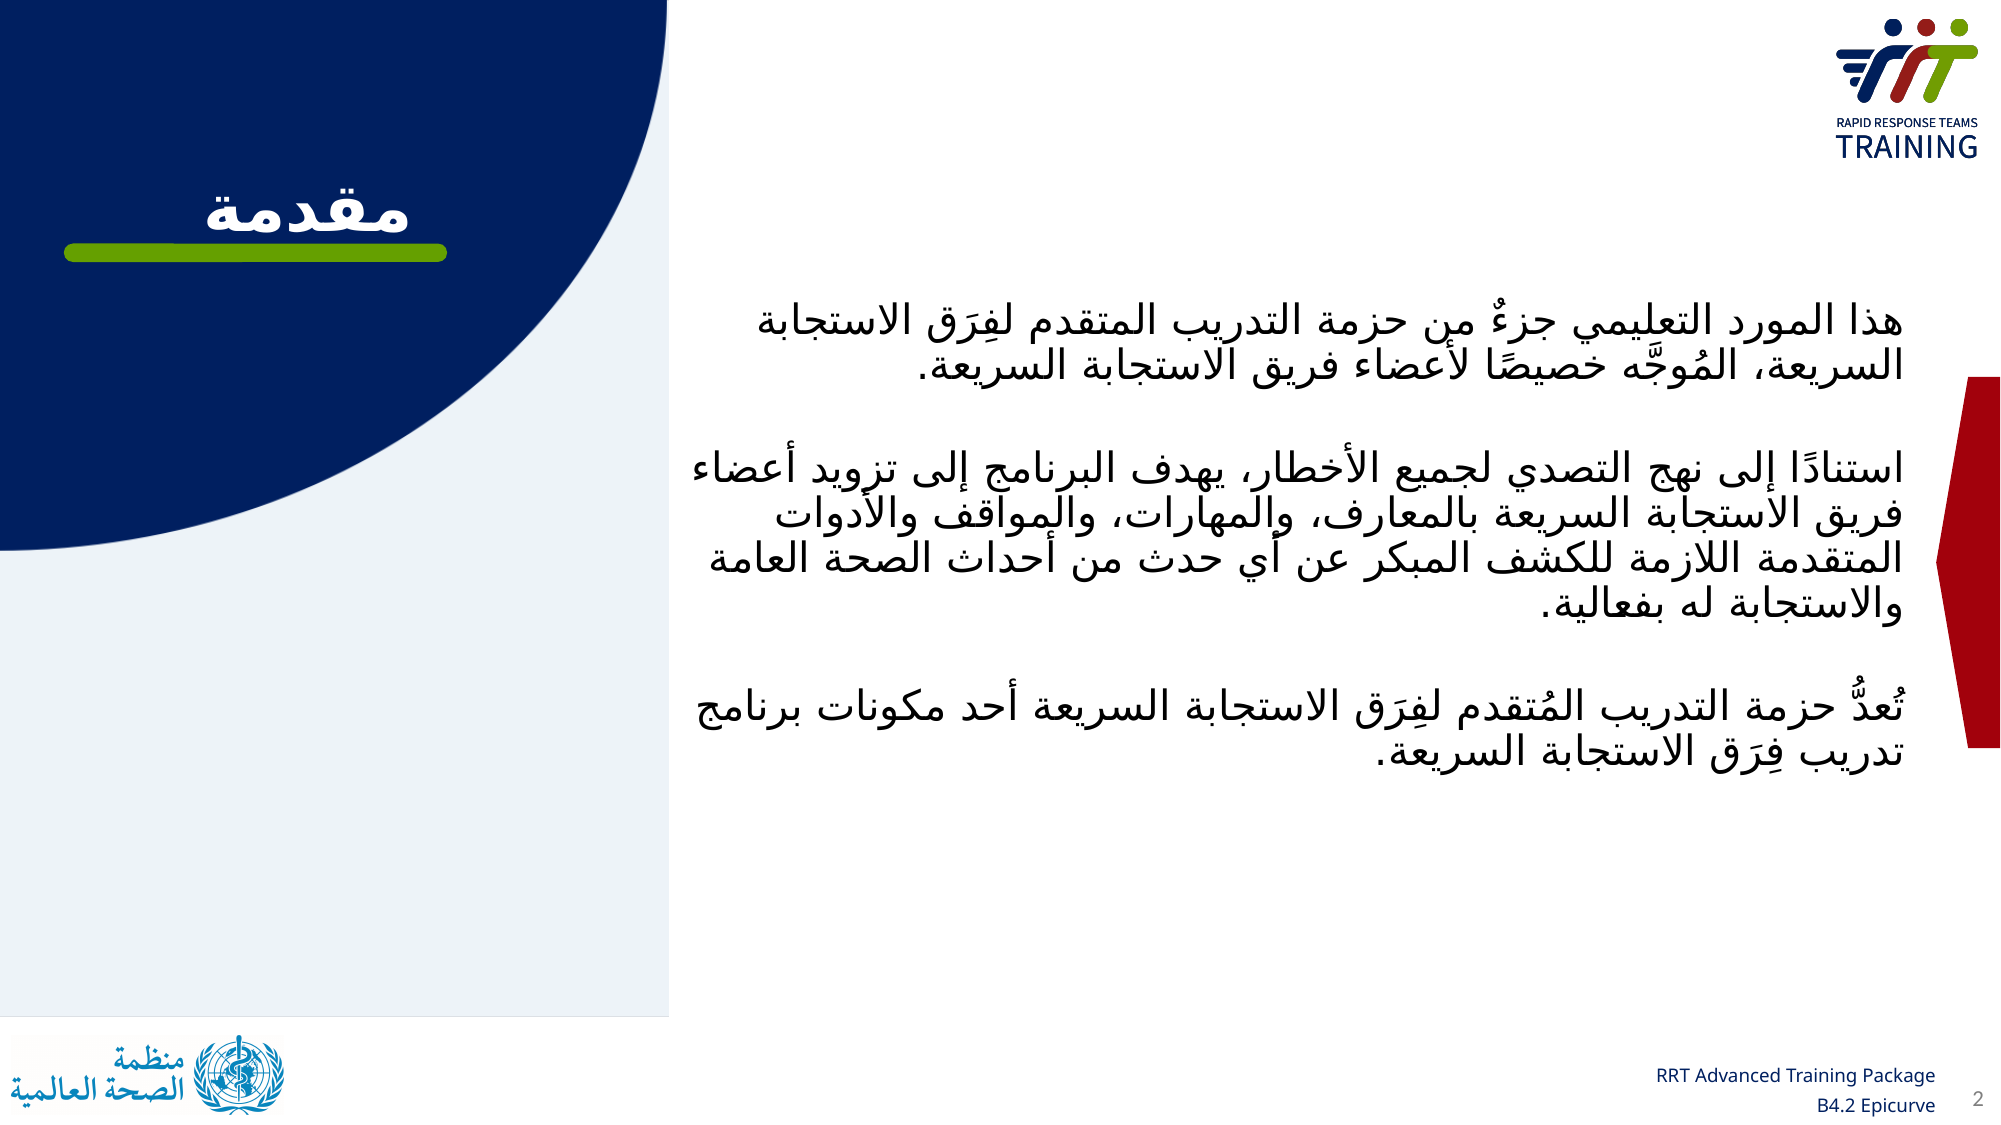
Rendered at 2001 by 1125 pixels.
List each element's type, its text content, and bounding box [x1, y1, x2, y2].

list هذا المورد التعليمي جزءٌ من حزمة التدريب المتقدم لفِرَق الاستجابة السريعة، المُوجَّه خصيصًا لأعضاء فريق الاستجابة السريعة. استنادًا إلى نهج التصدي لجميع الأخطار، يهدف البرنامج إلى تزويد أعضاء فريق الاستجابة السريعة بالمعارف، والمهارات، والمواقف والأدوات المتقدمة اللازمة للكشف المبكر عن أي حدث من أحداث الصحة العامة والاستجابة له بفعالية. تُعدُّ حزمة التدريب المُتقدم لفِرَق الاستجابة السريعة أحد مكونات برنامج تدريب فِرَق الاستجابة السريعة. [669, 298, 1906, 827]
picture [0, 0, 669, 1018]
picture [1835, 19, 1978, 167]
picture [11, 1035, 284, 1115]
title مقدمة [149, 138, 414, 282]
picture [241, 1050, 247, 1059]
